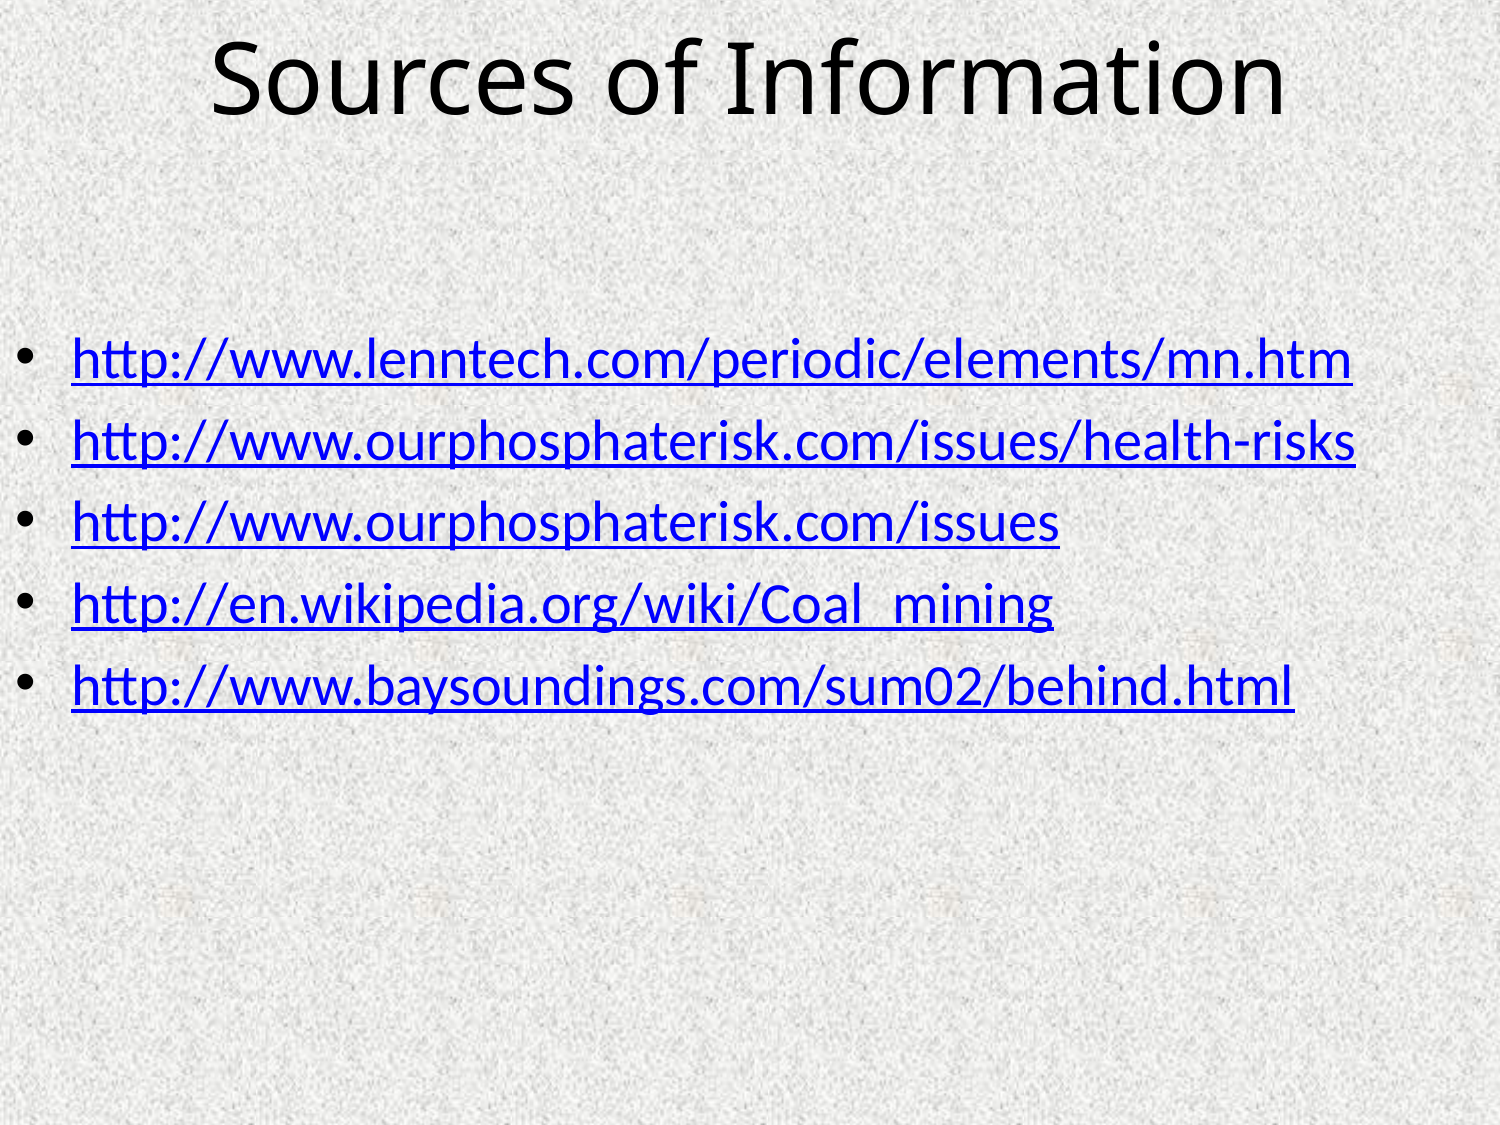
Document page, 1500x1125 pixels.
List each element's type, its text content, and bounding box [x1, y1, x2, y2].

list http://www.lenntech.com/periodic/elements/mn.htm http://www.ourphosphaterisk.com/issues/health-risks http://www.ourphosphaterisk.com/issues http://en.wikipedia.org/wiki/Coal_mining http://www.baysoundings.com/sum02/behind.html [0, 149, 1500, 1125]
title Sources of Information [0, 0, 1500, 149]
